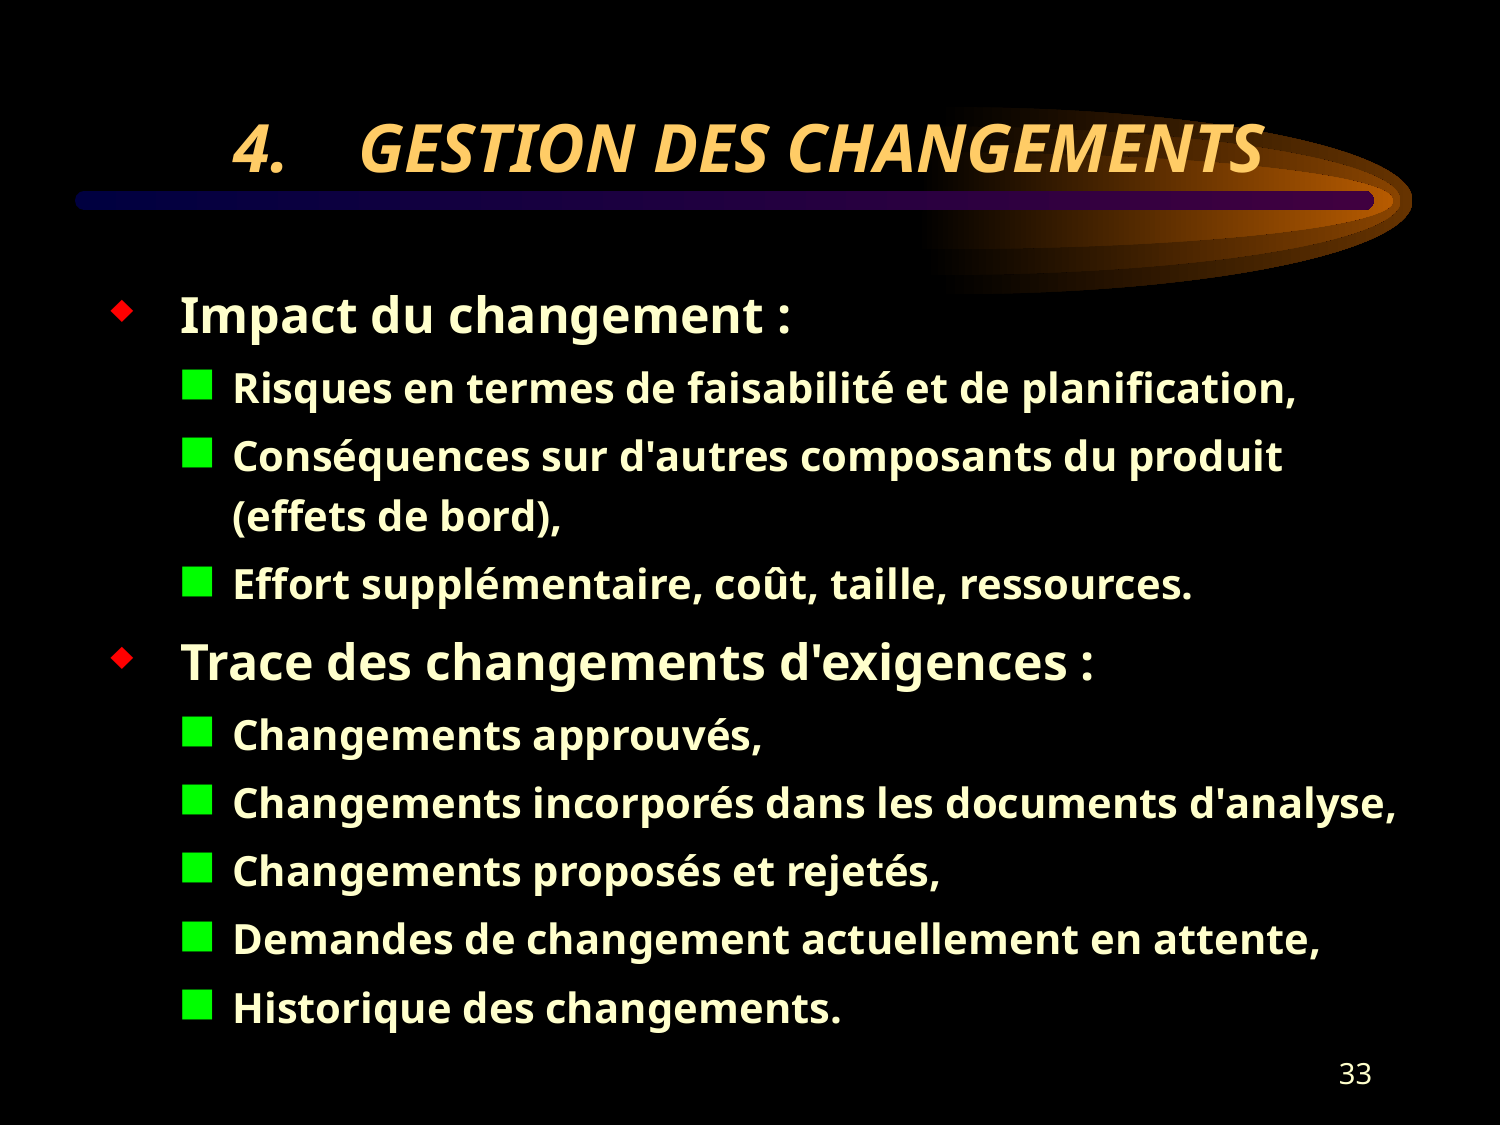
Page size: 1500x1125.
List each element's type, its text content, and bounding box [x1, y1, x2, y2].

slide_number 33 [1074, 1069, 1388, 1113]
list Impact du changement : Risques en termes de faisabilité et de planification, Conséquences sur d'autres composants du produit (effets de bord), Effort supplémentaire, coût, taille, ressources. Trace des changements d'exigences : Changements approuvés, Changements incorporés dans les documents d'analyse, Changements proposés et rejetés, Demandes de changement actuellement en attente, Historique des changements. [95, 263, 1432, 1069]
title 4. GESTION DES CHANGEMENTS [112, 73, 1388, 262]
